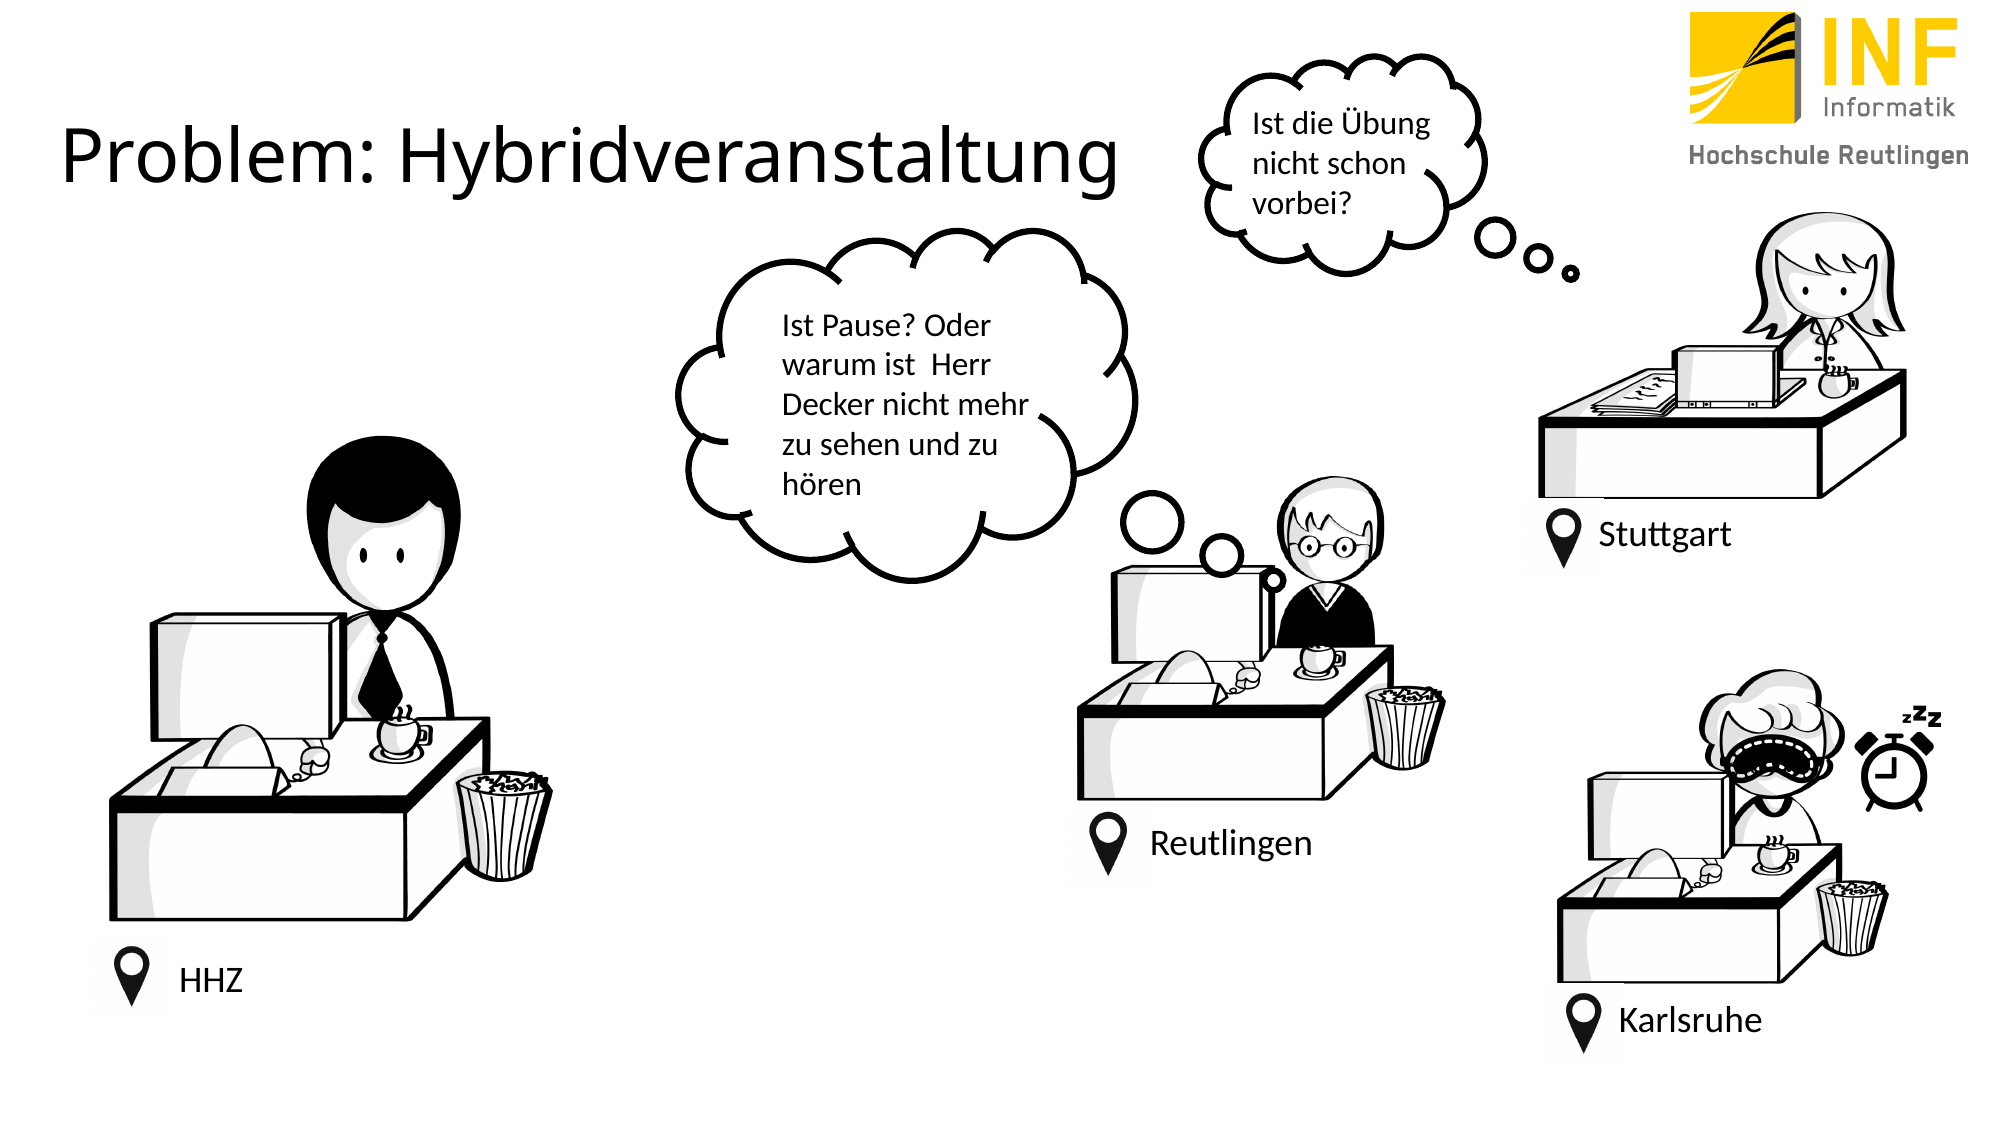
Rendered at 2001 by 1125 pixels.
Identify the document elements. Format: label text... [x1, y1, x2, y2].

picture [1840, 702, 1954, 816]
text_box Karlsruhe [1624, 987, 1812, 1047]
picture [1690, 12, 1968, 169]
picture [1543, 983, 1624, 1064]
text_box [1476, 229, 1515, 257]
text_box [677, 229, 1137, 582]
text_box Reutlingen [1151, 810, 1343, 871]
title Problem: Hybridveranstaltung [44, 49, 1770, 267]
text_box [1200, 55, 1470, 276]
text_box Ist die Übung nicht schon vorbei? [1237, 93, 1524, 229]
text_box [1525, 245, 1538, 272]
text_box Ist Pause? Oder warum ist Herr Decker nicht mehr zu sehen und zu hören [766, 295, 1047, 510]
picture [1523, 498, 1604, 579]
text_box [1557, 669, 1889, 984]
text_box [1538, 212, 1907, 499]
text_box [1077, 476, 1445, 801]
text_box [91, 434, 553, 1017]
picture [1715, 702, 1829, 816]
picture [1065, 801, 1151, 887]
text_box Stuttgart [1604, 501, 1792, 562]
